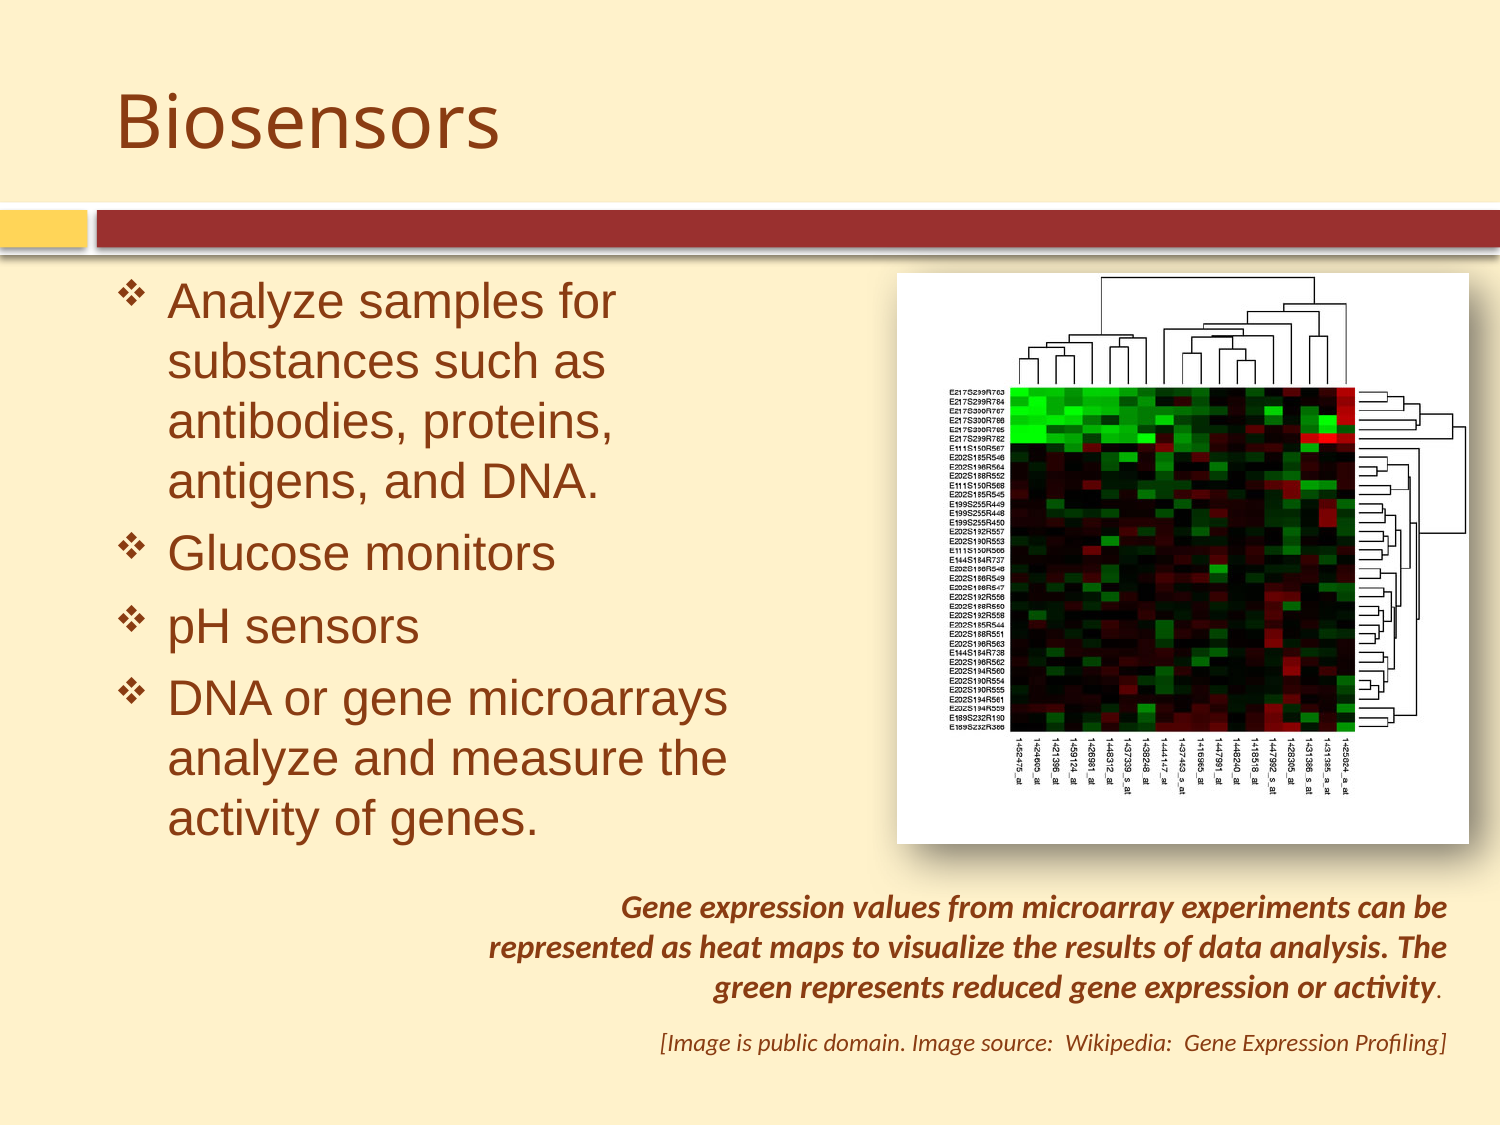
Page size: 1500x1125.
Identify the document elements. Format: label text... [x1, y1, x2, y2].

list Analyze samples for substances such as antibodies, proteins, antigens, and DNA. Glucose monitors pH sensors DNA or gene microarrays analyze and measure the activity of genes. [99, 260, 788, 1011]
text_box Gene expression values from microarray experiments can be represented as heat maps to visualize the results of data analysis. The green represents reduced gene expression or activity. [Image is public domain. Image source: Wikipedia: Gene Expression Profiling] [466, 878, 1464, 1064]
title Biosensors [99, 37, 1438, 200]
picture [897, 272, 1469, 844]
